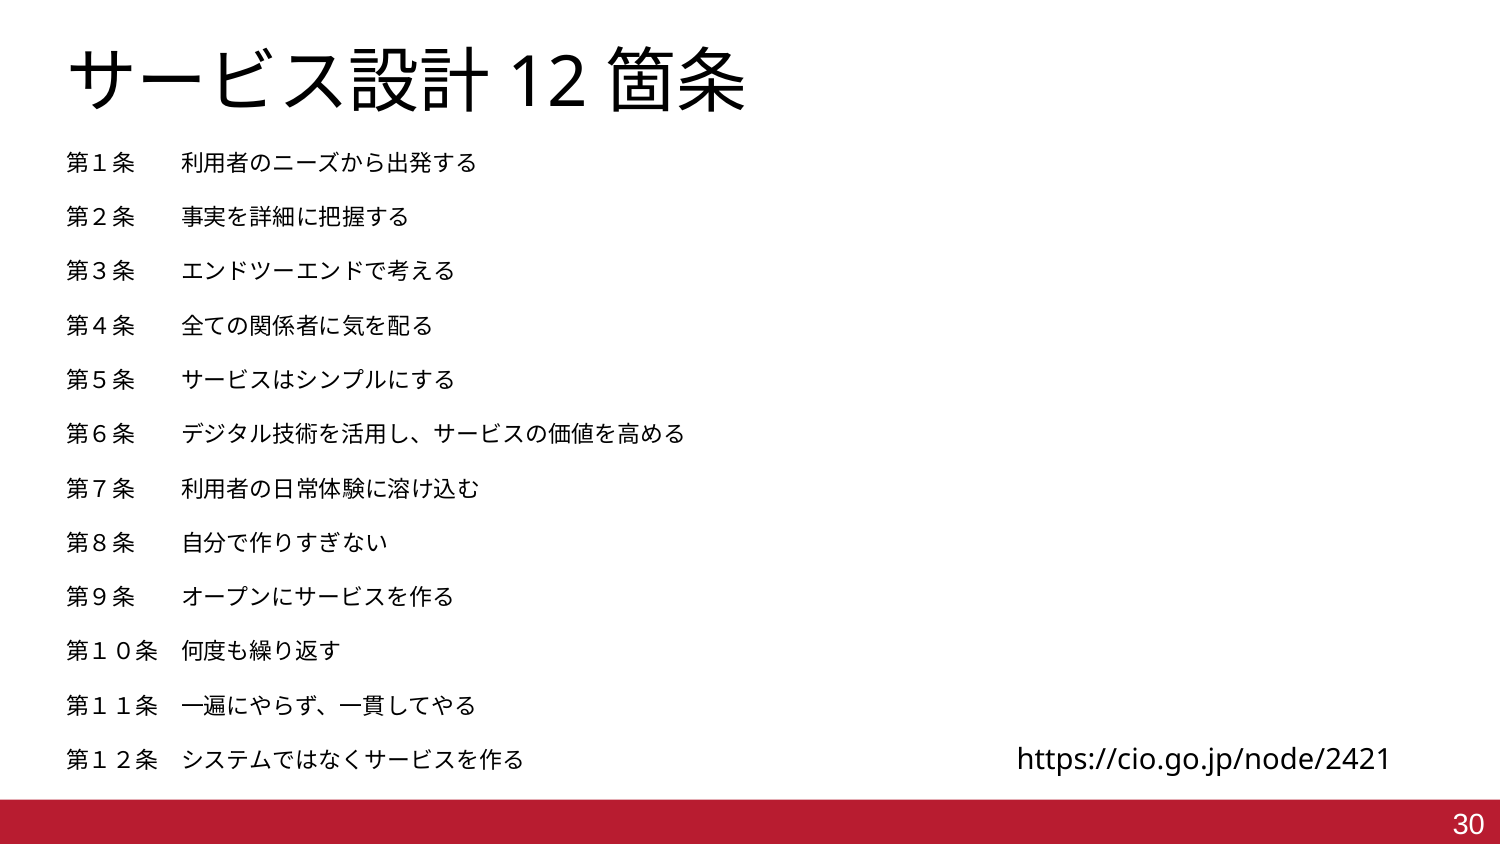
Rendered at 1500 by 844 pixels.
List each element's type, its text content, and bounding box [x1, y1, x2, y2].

slide_number 30 [1416, 809, 1500, 844]
title サービス設計12箇条 [51, 20, 1449, 112]
text_box https://cio.go.jp/node/2421 [1001, 725, 1489, 791]
list 第１条 利用者のニーズから出発する 第２条 事実を詳細に把握する 第３条 エンドツーエンドで考える 第４条 全ての関係者に気を配る 第５条 サービスはシンプルにする 第６条 デジタル技術を活用し、サービスの価値を高める 第７条 利用者の日常体験に溶け込む 第８条 自分で作りすぎない 第９条 オープンにサービスを作る 第１０条 何度も繰り返す 第１１条 一遍にやらず、一貫してやる 第１２条 システムではなくサービスを作る [51, 112, 1449, 726]
